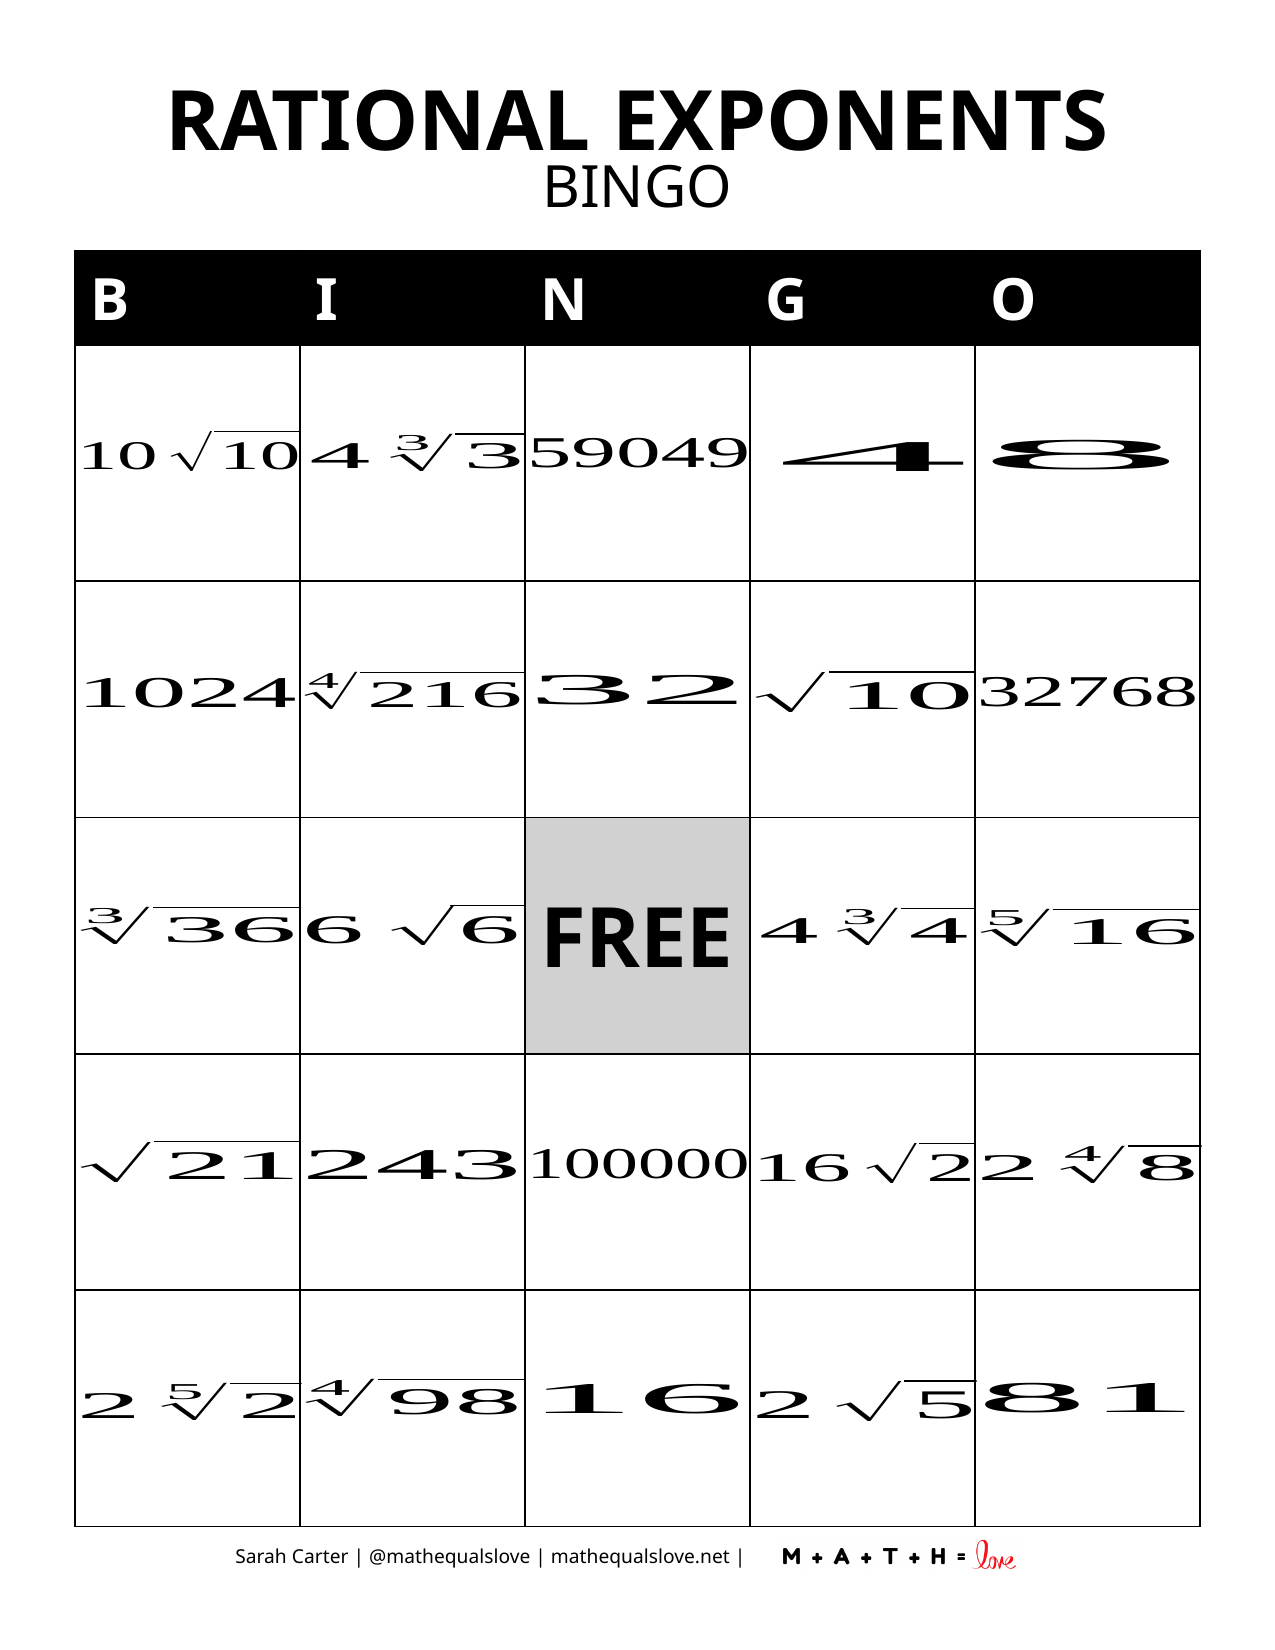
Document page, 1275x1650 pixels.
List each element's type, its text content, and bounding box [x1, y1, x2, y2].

table_cell [751, 582, 974, 817]
table_cell [526, 346, 749, 580]
table_cell [751, 1055, 974, 1289]
table_header O [976, 251, 1199, 344]
table_cell [976, 582, 1199, 817]
table_cell [301, 1055, 524, 1289]
table_cell [976, 818, 1199, 1053]
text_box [220, 1535, 1055, 1576]
table_header B [76, 251, 299, 344]
table_cell [976, 346, 1199, 580]
table_cell [751, 818, 974, 1053]
table_cell [76, 1291, 299, 1526]
table_cell [301, 582, 524, 817]
table_header G [751, 251, 974, 344]
table_cell [301, 1291, 524, 1526]
table_cell [751, 1291, 974, 1526]
table_cell [76, 582, 299, 817]
table_cell [976, 1291, 1199, 1526]
table_cell [526, 1055, 749, 1289]
table_cell [976, 1055, 1199, 1289]
table_header N [526, 251, 749, 344]
table_cell [76, 1055, 299, 1289]
table_cell [751, 346, 974, 580]
text_box BINGO [74, 175, 1200, 226]
table_cell FREE [526, 818, 749, 1053]
table_header I [301, 251, 524, 344]
table_cell [301, 346, 524, 580]
table_cell [526, 582, 749, 817]
text_box RATIONAL EXPONENTS [74, 59, 1200, 175]
table_cell [76, 346, 299, 580]
table_cell [76, 818, 299, 1053]
table_cell [301, 818, 524, 1053]
table_cell [526, 1291, 749, 1526]
